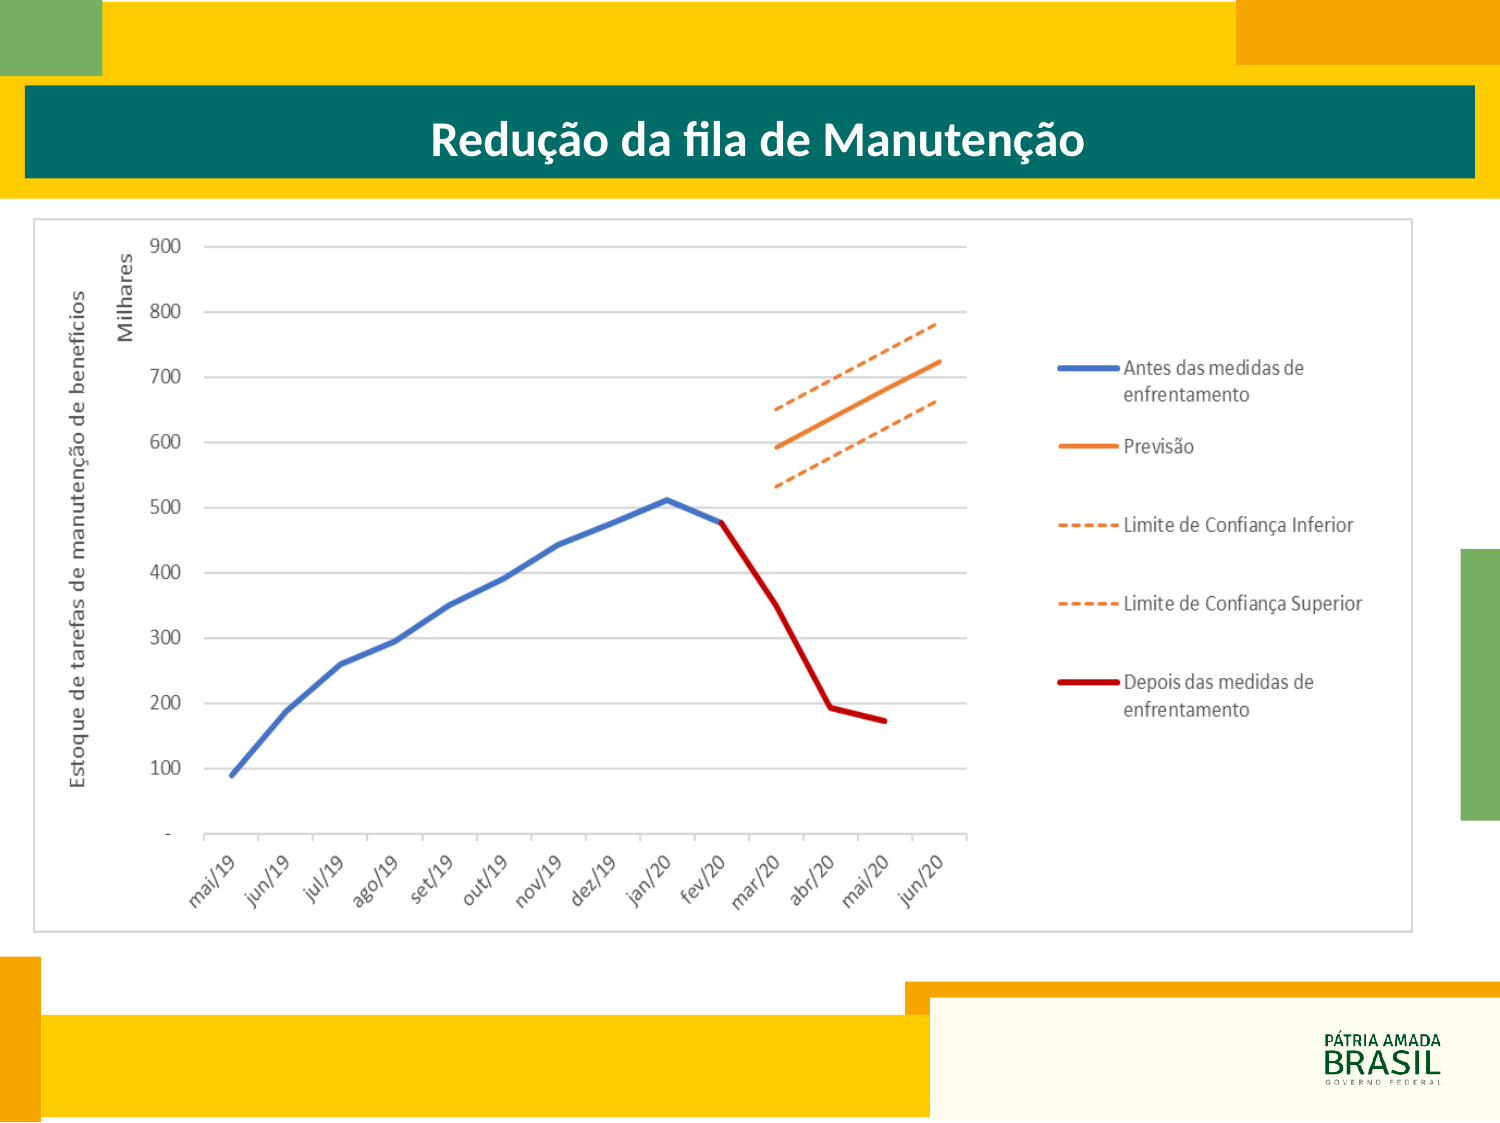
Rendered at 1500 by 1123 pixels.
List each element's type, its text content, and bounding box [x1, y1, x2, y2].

picture [33, 218, 1413, 933]
text_box [24, 85, 1475, 179]
text_box [930, 997, 1500, 1122]
text_box [1460, 549, 1500, 821]
text_box [42, 1014, 930, 1118]
text_box [0, 956, 42, 1122]
text_box [0, 1, 1500, 199]
text_box Redução da fila de Manutenção [41, 99, 1475, 235]
text_box [0, 0, 103, 77]
text_box [1236, 0, 1500, 65]
text_box [1325, 1030, 1441, 1085]
text_box [905, 981, 1500, 1014]
